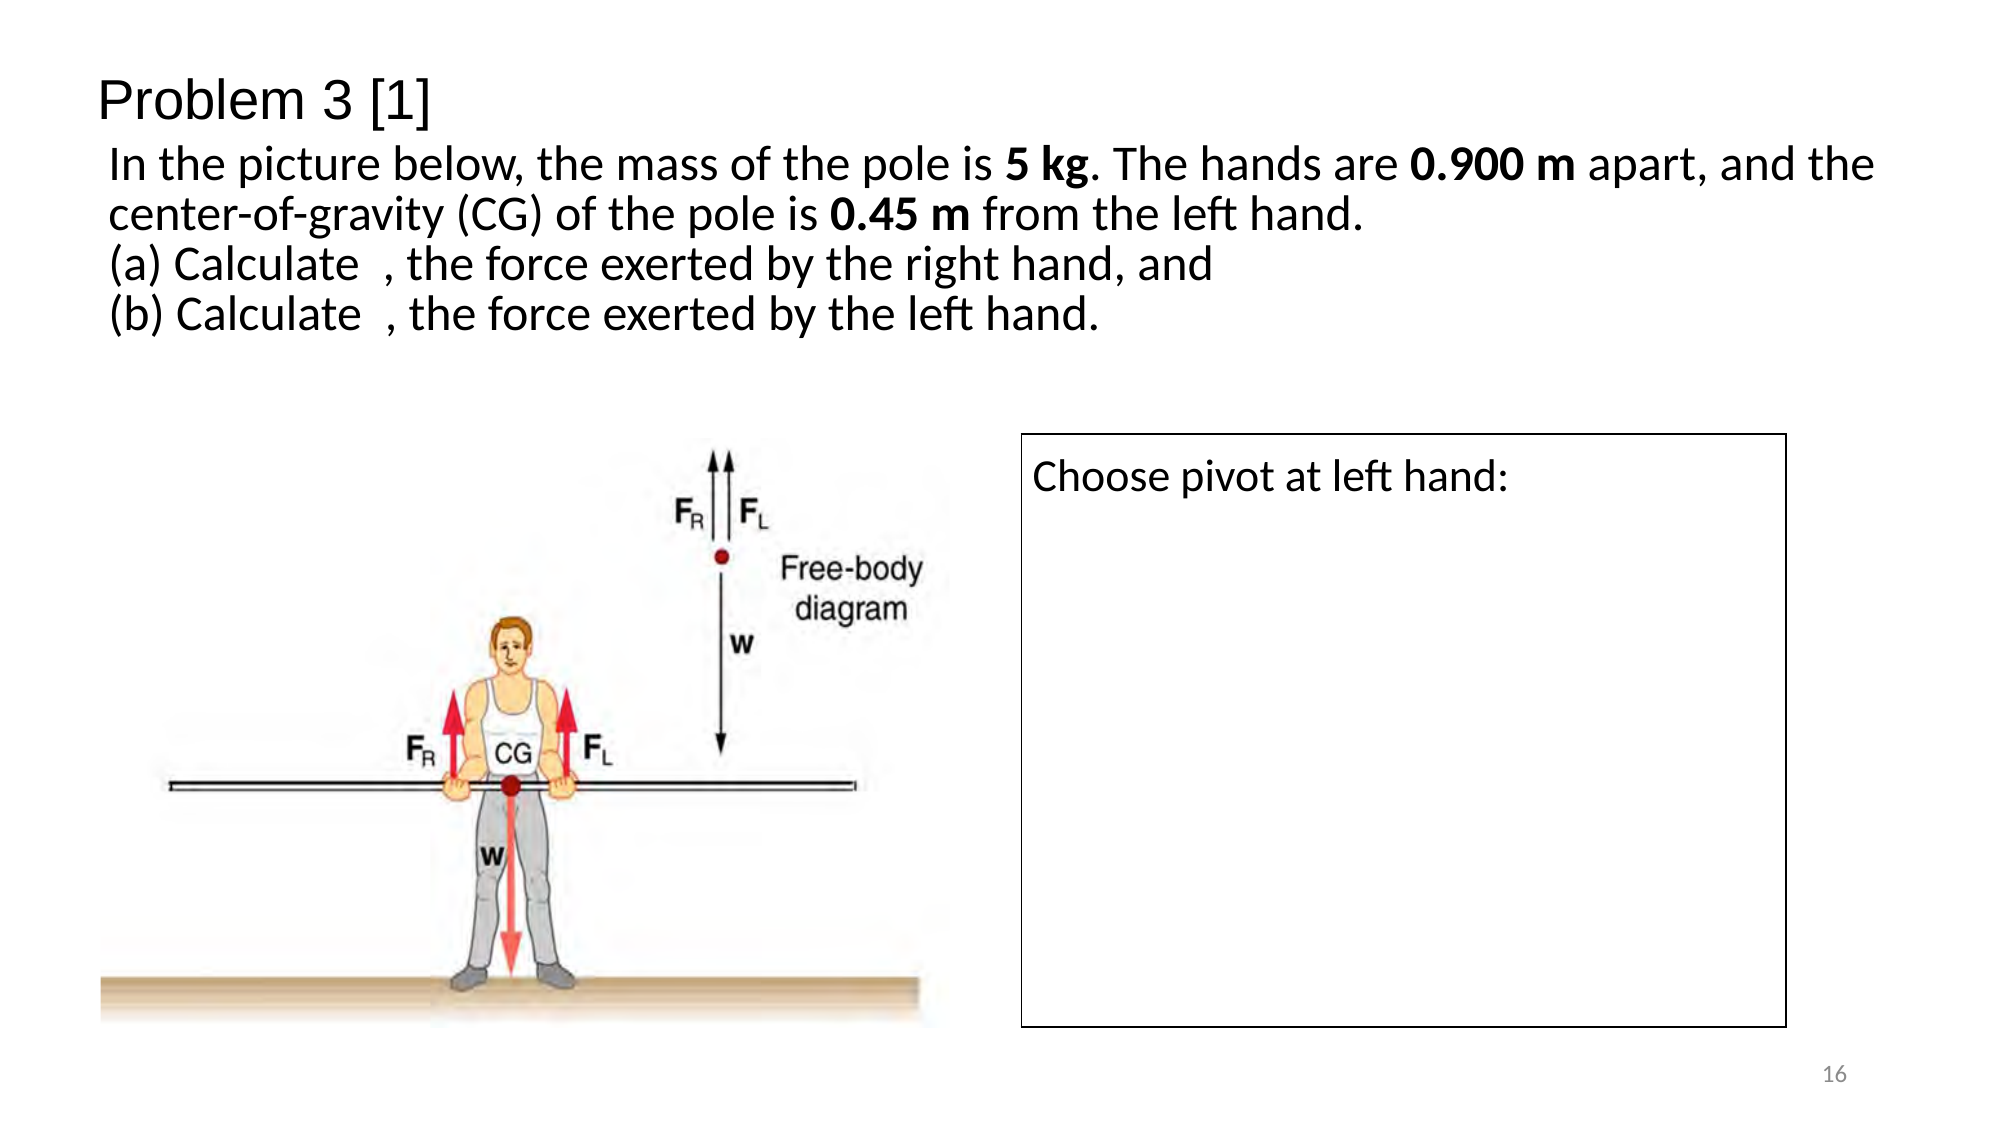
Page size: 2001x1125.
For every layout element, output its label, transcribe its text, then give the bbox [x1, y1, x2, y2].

text_box Problem 3 [1] [97, 63, 1022, 141]
picture [100, 438, 950, 1028]
text_box [109, 190, 1923, 472]
slide_number 16 [1412, 1042, 1863, 1103]
